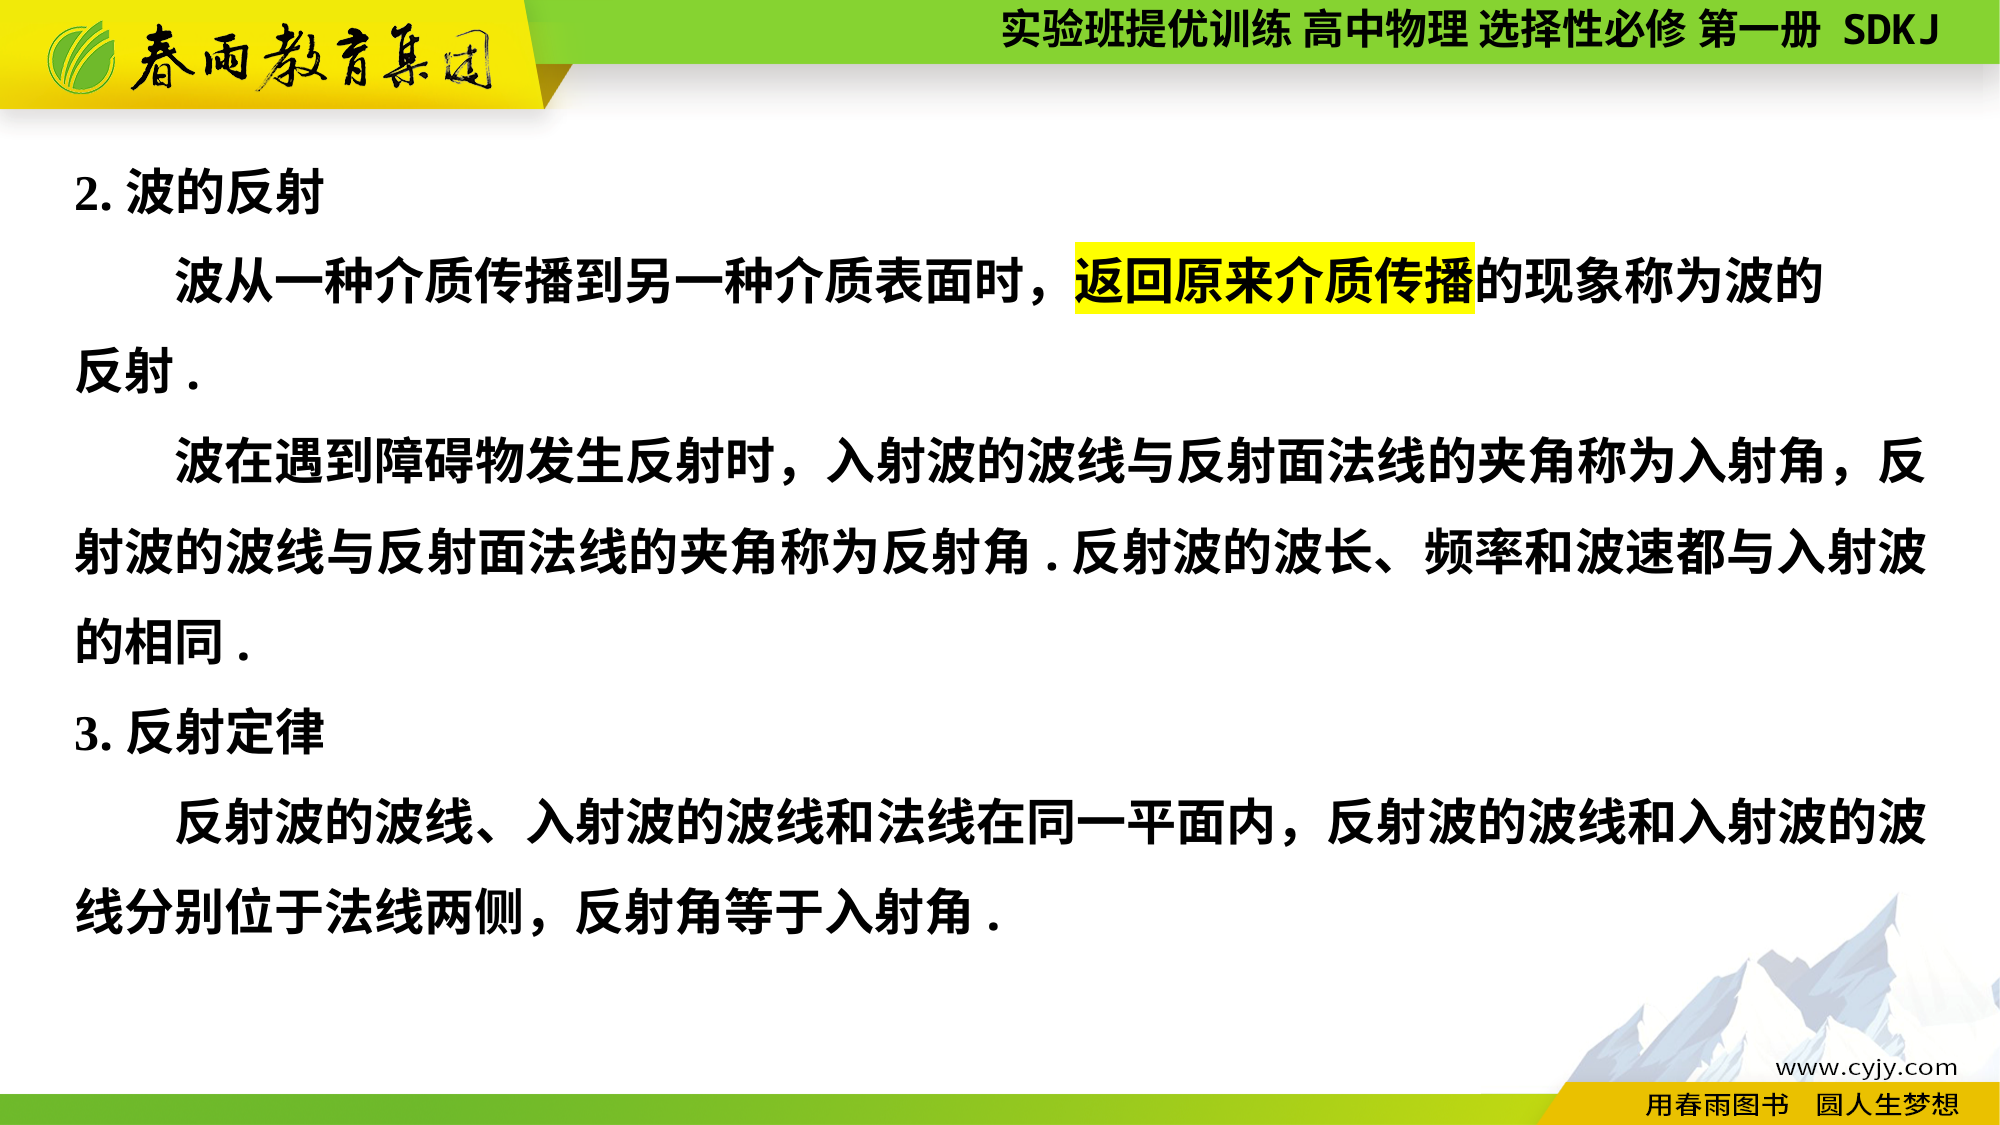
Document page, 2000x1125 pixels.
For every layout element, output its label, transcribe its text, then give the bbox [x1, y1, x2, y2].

picture [0, 0, 2000, 1125]
list 2.波的反射 波从一种介质传播到另一种介质表面时，返回原来介质传播的现象称为波的 反射. 波在遇到障碍物发生反射时，入射波的波线与反射面法线的夹角称为入射角，反射波的波线与反射面法线的夹角称为反射角.反射波的波长、频率和波速都与入射波的相同. 3.反射定律 反射波的波线、入射波的波线和法线在同一平面内，反射波的波线和入射波的波线分别位于法线两侧，反射角等于入射角. [59, 122, 1944, 956]
